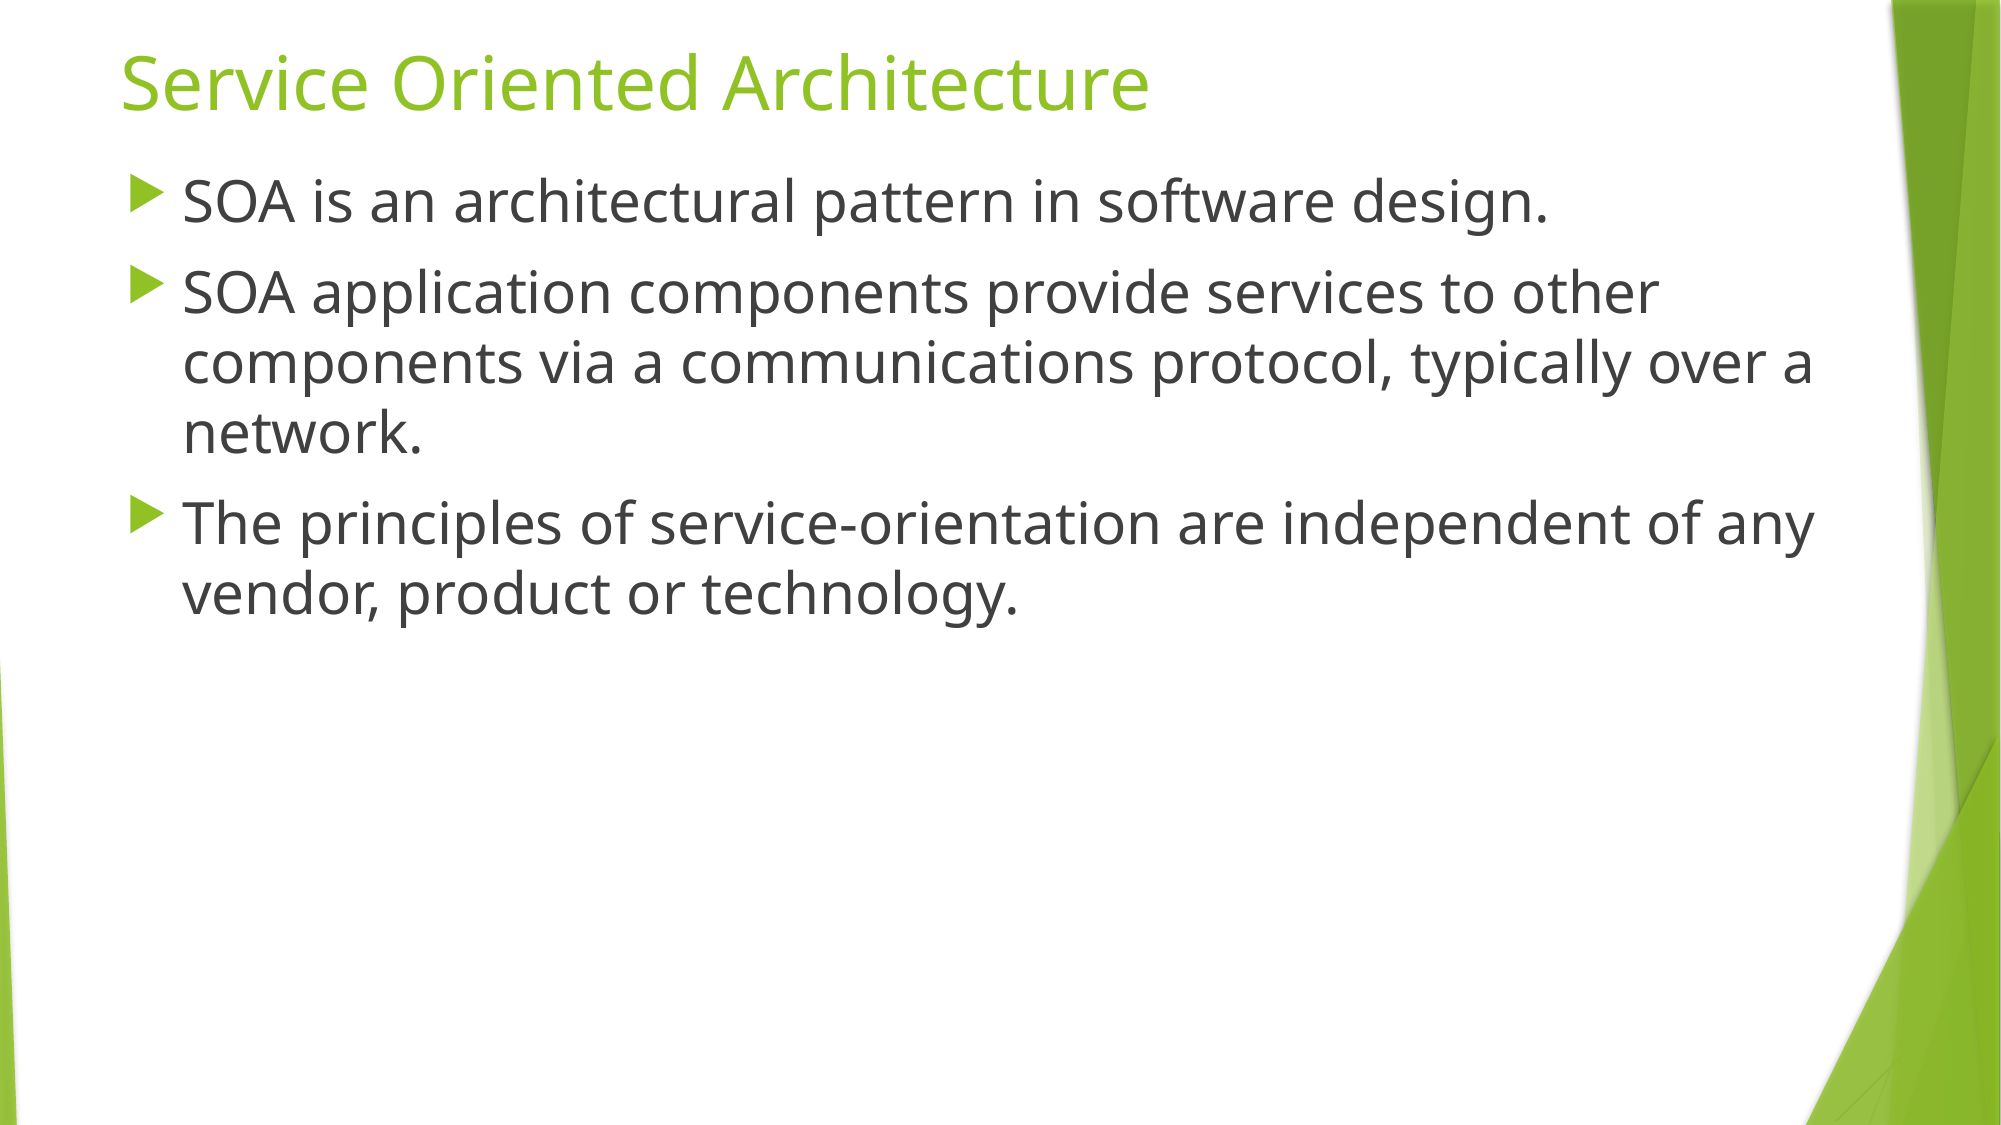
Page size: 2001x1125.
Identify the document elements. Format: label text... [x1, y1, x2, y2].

title Service Oriented Architecture [105, 27, 1871, 137]
list SOA is an architectural pattern in software design. SOA application components provide services to other components via a communications protocol, typically over a network. The principles of service-orientation are independent of any vendor, product or technology. [111, 156, 1869, 991]
